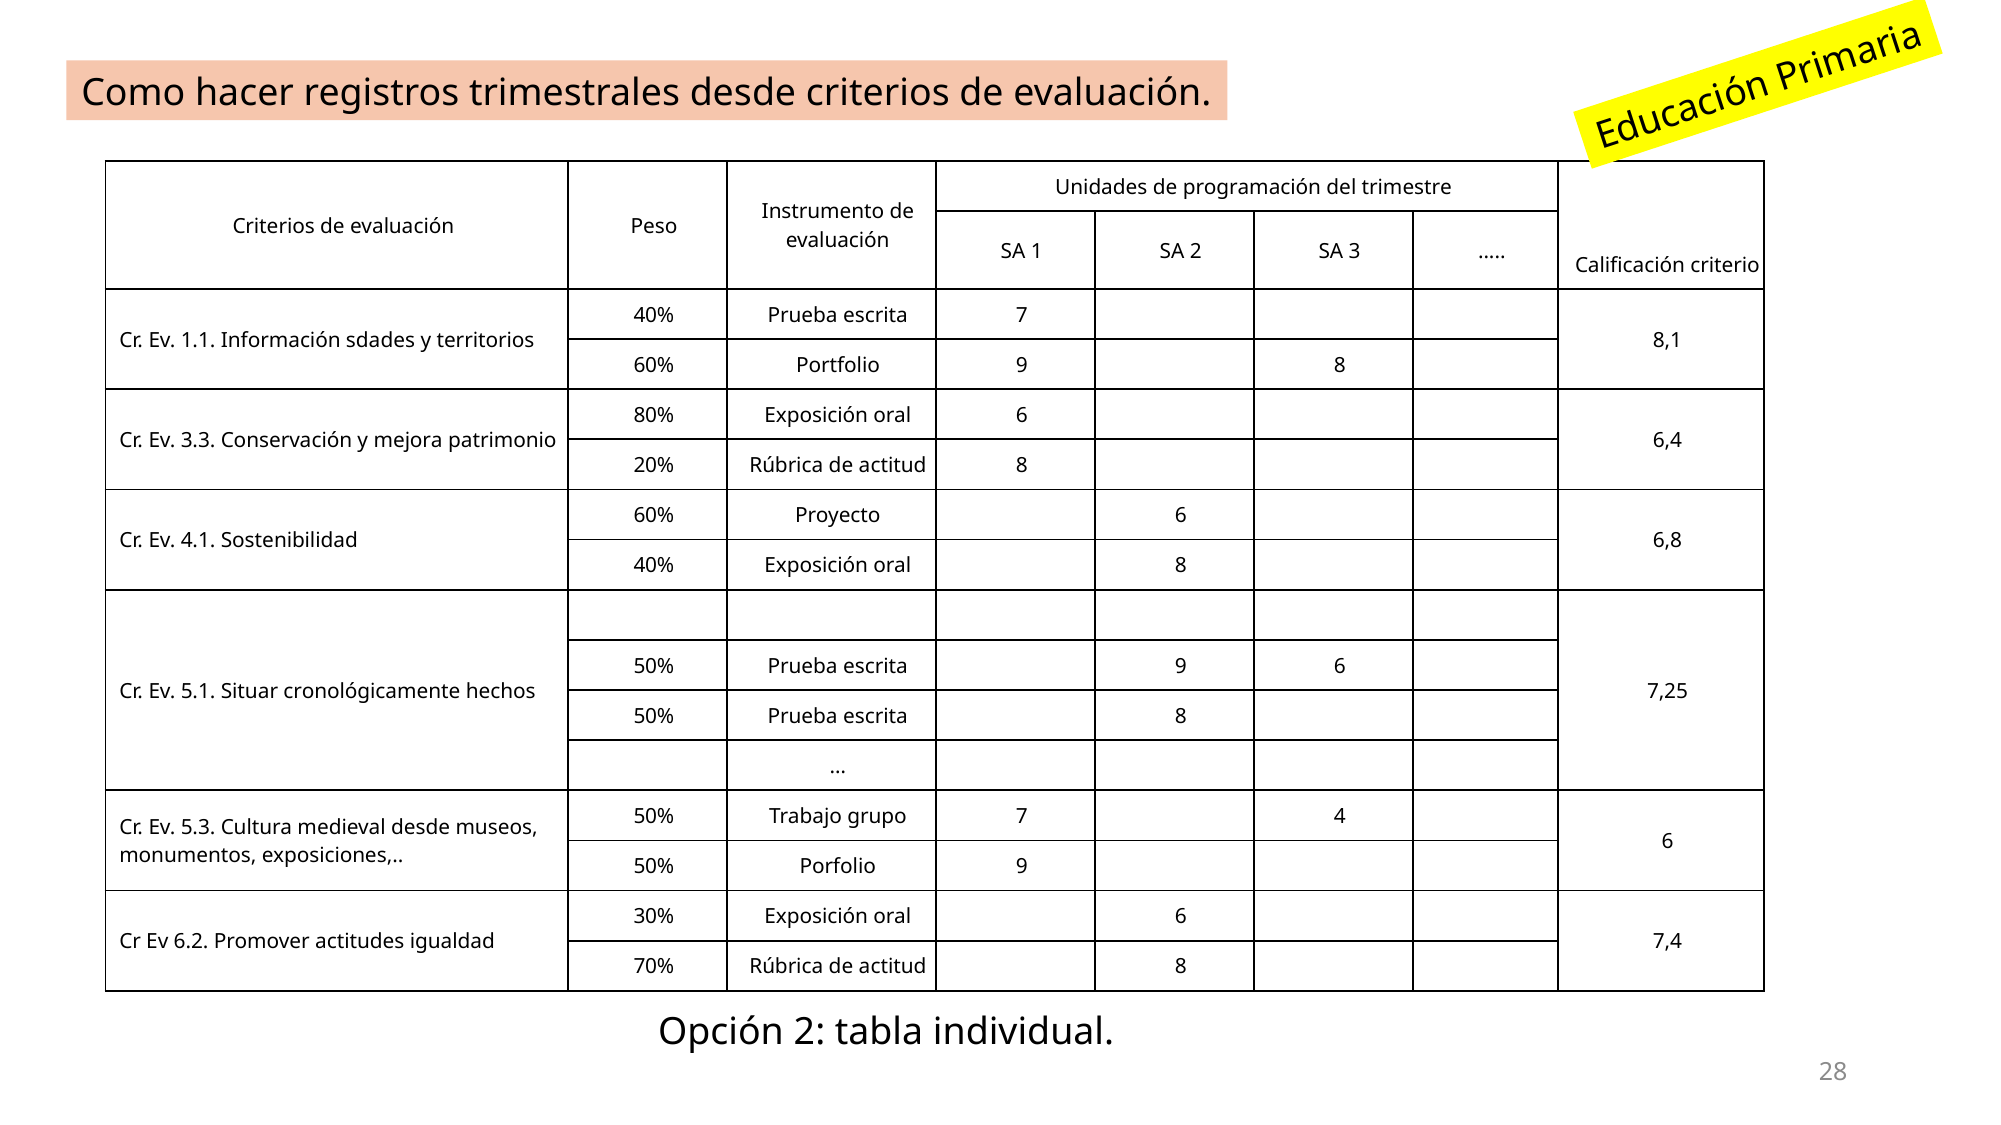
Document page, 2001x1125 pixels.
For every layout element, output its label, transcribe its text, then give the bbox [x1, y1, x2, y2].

table_cell [1414, 490, 1557, 539]
table_header Criterios de evaluación [106, 162, 567, 288]
table_cell 4 [1255, 791, 1412, 840]
table_cell [937, 490, 1094, 539]
table_cell 20% [569, 440, 726, 489]
table_cell 30% [569, 891, 726, 940]
table_cell 8,1 [1559, 290, 1763, 388]
table_cell 40% [569, 540, 726, 589]
table_cell [1255, 591, 1412, 639]
table_cell 6 [937, 390, 1094, 438]
table_cell 8 [1255, 340, 1412, 388]
table_cell [1255, 841, 1412, 890]
table_cell 7 [937, 290, 1094, 338]
table_cell SA 3 [1255, 212, 1412, 288]
table_cell [1096, 290, 1253, 338]
table_cell [1255, 691, 1412, 739]
table_cell Exposición oral [728, 891, 935, 940]
table_cell SA 1 [937, 212, 1094, 288]
table_cell 6 [1096, 891, 1253, 940]
table_cell Exposición oral [728, 390, 935, 438]
table_cell 6 [1096, 490, 1253, 539]
table_cell 9 [1096, 641, 1253, 689]
text_box Opción 2: tabla individual. [643, 999, 1130, 1060]
text_box Como hacer registros trimestrales desde criterios de evaluación. [66, 60, 1228, 121]
table_cell Cr. Ev. 4.1. Sostenibilidad [106, 490, 567, 589]
table_cell 9 [937, 841, 1094, 890]
table_cell 50% [569, 641, 726, 689]
table_cell [1096, 791, 1253, 840]
table_cell [1255, 741, 1412, 789]
text_box Educación Primaria [1573, 0, 1943, 169]
table_cell [937, 540, 1094, 589]
table_cell [1255, 440, 1412, 489]
table_cell [1255, 390, 1412, 438]
table_cell 60% [569, 490, 726, 539]
table_cell SA 2 [1096, 212, 1253, 288]
table_cell 7 [937, 791, 1094, 840]
table_cell [1096, 841, 1253, 890]
table_header Peso [569, 162, 726, 288]
table_cell [1096, 741, 1253, 789]
table_cell 80% [569, 390, 726, 438]
table_header Instrumento de evaluación [728, 162, 935, 288]
table_cell [1414, 290, 1557, 338]
table_cell 60% [569, 340, 726, 388]
table_cell [1414, 440, 1557, 489]
table_cell Trabajo grupo [728, 791, 935, 840]
table_cell 6,8 [1559, 490, 1763, 589]
table_cell 50% [569, 691, 726, 739]
table_cell Prueba escrita [728, 691, 935, 739]
table_cell [1255, 891, 1412, 940]
table_cell [1414, 691, 1557, 739]
table_cell [937, 891, 1094, 940]
table_cell [937, 641, 1094, 689]
table_cell [1414, 540, 1557, 589]
table_cell [937, 591, 1094, 639]
table_cell [1096, 591, 1253, 639]
table_cell 8 [1096, 691, 1253, 739]
table_cell 7,25 [1559, 591, 1763, 789]
table_cell 8 [1096, 540, 1253, 589]
table_cell [1414, 841, 1557, 890]
table_cell [937, 741, 1094, 789]
table_cell [1414, 942, 1557, 990]
table_cell [1255, 942, 1412, 990]
table_cell [1414, 791, 1557, 840]
table_cell [1414, 340, 1557, 388]
table_header Unidades de programación del trimestre [937, 162, 1557, 210]
table_cell 50% [569, 841, 726, 890]
table_cell [1414, 891, 1557, 940]
table_cell [1255, 290, 1412, 338]
table_cell 6 [1559, 791, 1763, 890]
table_cell 6,4 [1559, 390, 1763, 489]
table_cell Portfolio [728, 340, 935, 388]
table_cell 6 [1255, 641, 1412, 689]
table_cell Rúbrica de actitud [728, 942, 935, 990]
table_cell 7,4 [1559, 891, 1763, 990]
table_cell Exposición oral [728, 540, 935, 589]
table_header Calificación criterio [1559, 162, 1763, 288]
table_cell [569, 591, 726, 639]
table_cell [1096, 440, 1253, 489]
table_cell Cr. Ev. 1.1. Información sdades y territorios [106, 290, 567, 388]
table_cell Cr. Ev. 5.1. Situar cronológicamente hechos [106, 591, 567, 789]
table_cell [937, 942, 1094, 990]
table_cell 9 [937, 340, 1094, 388]
table_cell Prueba escrita [728, 641, 935, 689]
table_cell 8 [937, 440, 1094, 489]
table_cell [1255, 540, 1412, 589]
table_cell Cr. Ev. 5.3. Cultura medieval desde museos, monumentos, exposiciones,.. [106, 791, 567, 890]
table_cell [1414, 741, 1557, 789]
table_cell 70% [569, 942, 726, 990]
table_cell [728, 591, 935, 639]
table_cell [1255, 490, 1412, 539]
slide_number 28 [1412, 1042, 1863, 1103]
table_cell ..... [1414, 212, 1557, 288]
table_cell 50% [569, 791, 726, 840]
table_cell Rúbrica de actitud [728, 440, 935, 489]
table_cell [569, 741, 726, 789]
table_cell Proyecto [728, 490, 935, 539]
table_cell [1096, 340, 1253, 388]
table_cell [937, 691, 1094, 739]
table_cell 8 [1096, 942, 1253, 990]
table_cell Prueba escrita [728, 290, 935, 338]
table_cell [1414, 390, 1557, 438]
table_cell Cr Ev 6.2. Promover actitudes igualdad [106, 891, 567, 990]
table_cell [1414, 641, 1557, 689]
table_cell … [728, 741, 935, 789]
table_cell Cr. Ev. 3.3. Conservación y mejora patrimonio [106, 390, 567, 489]
table_cell [1414, 591, 1557, 639]
table_cell [1096, 390, 1253, 438]
table_cell Porfolio [728, 841, 935, 890]
table_cell 40% [569, 290, 726, 338]
